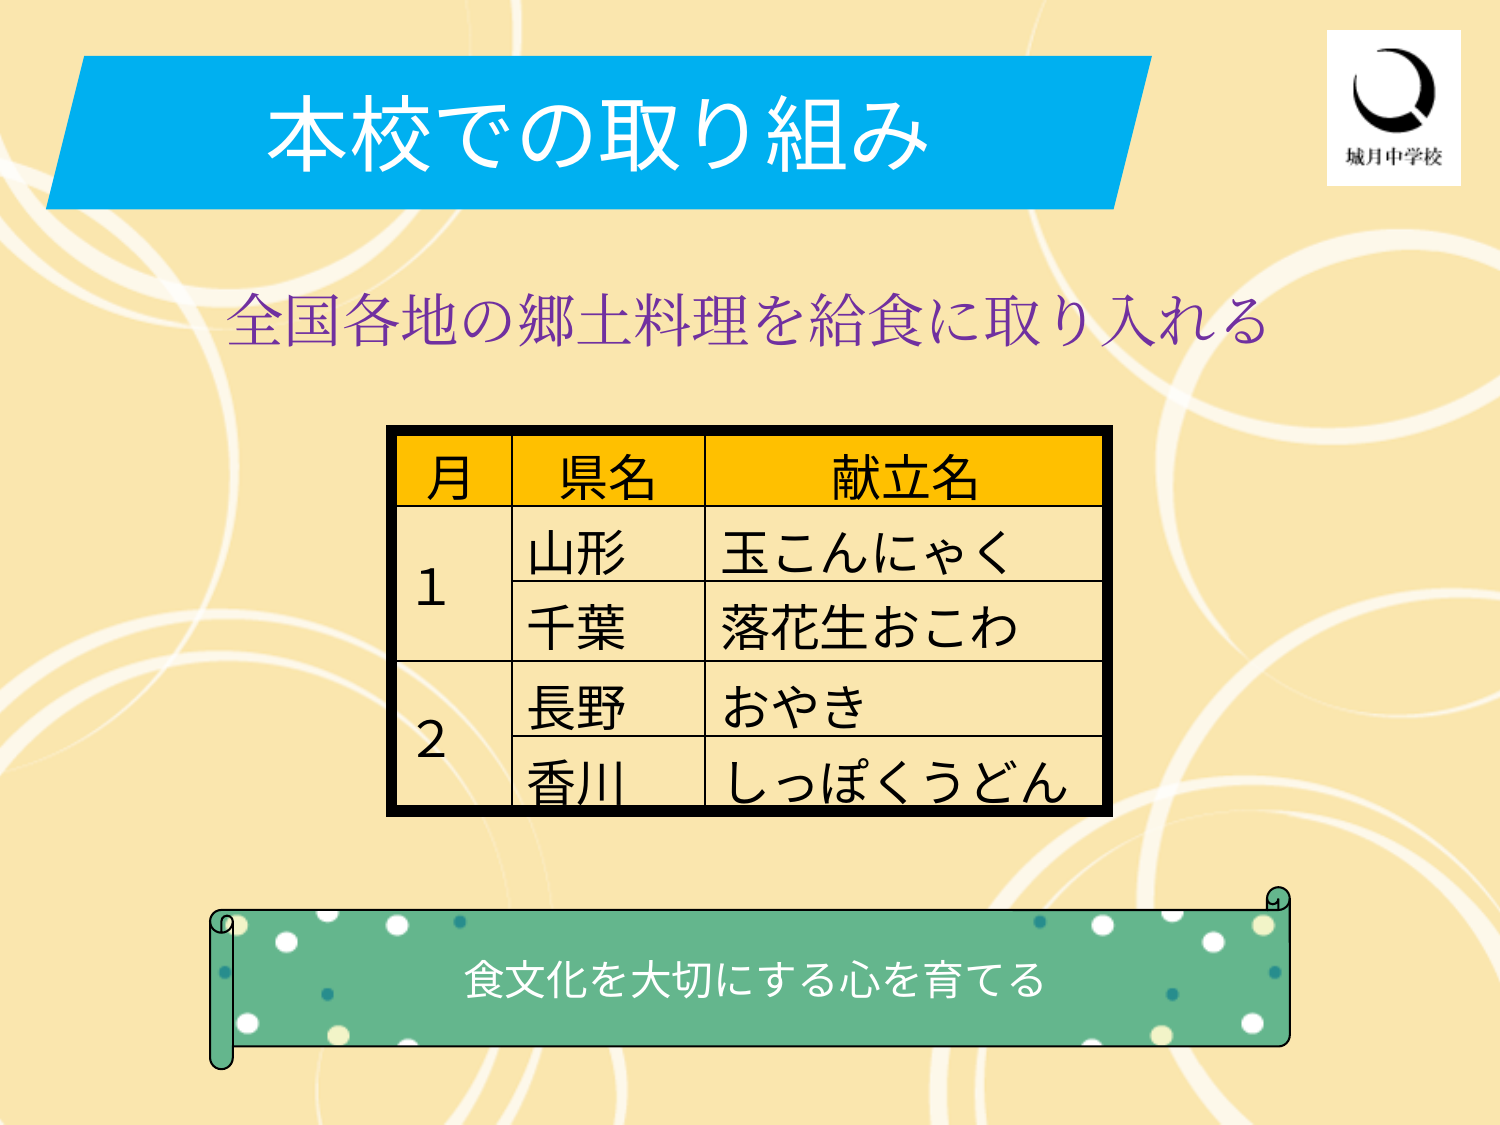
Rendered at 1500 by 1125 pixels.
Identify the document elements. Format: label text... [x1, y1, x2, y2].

text_box 本校での取り組み [44, 54, 1154, 211]
table_cell 長野 [513, 662, 704, 735]
table_cell １ [397, 507, 511, 660]
table_cell 山形 [513, 507, 704, 580]
table_cell 千葉 [513, 582, 704, 660]
table_header 県名 [513, 436, 704, 505]
table_header 献立名 [706, 436, 1102, 505]
table_header 月 [397, 436, 511, 505]
table_cell おやき [706, 662, 1102, 735]
table_cell 香川 [513, 737, 704, 805]
text_box 全国各地の郷土料理を給食に取り入れる [210, 277, 1290, 362]
table_cell ２ [397, 662, 511, 805]
table_cell しっぽくうどん [706, 737, 1102, 805]
text_box 食文化を大切にする心を育てる [208, 886, 1291, 1071]
table_cell 落花生おこわ [706, 582, 1102, 660]
picture [0, 0, 1500, 1125]
table_cell 玉こんにゃく [706, 507, 1102, 580]
